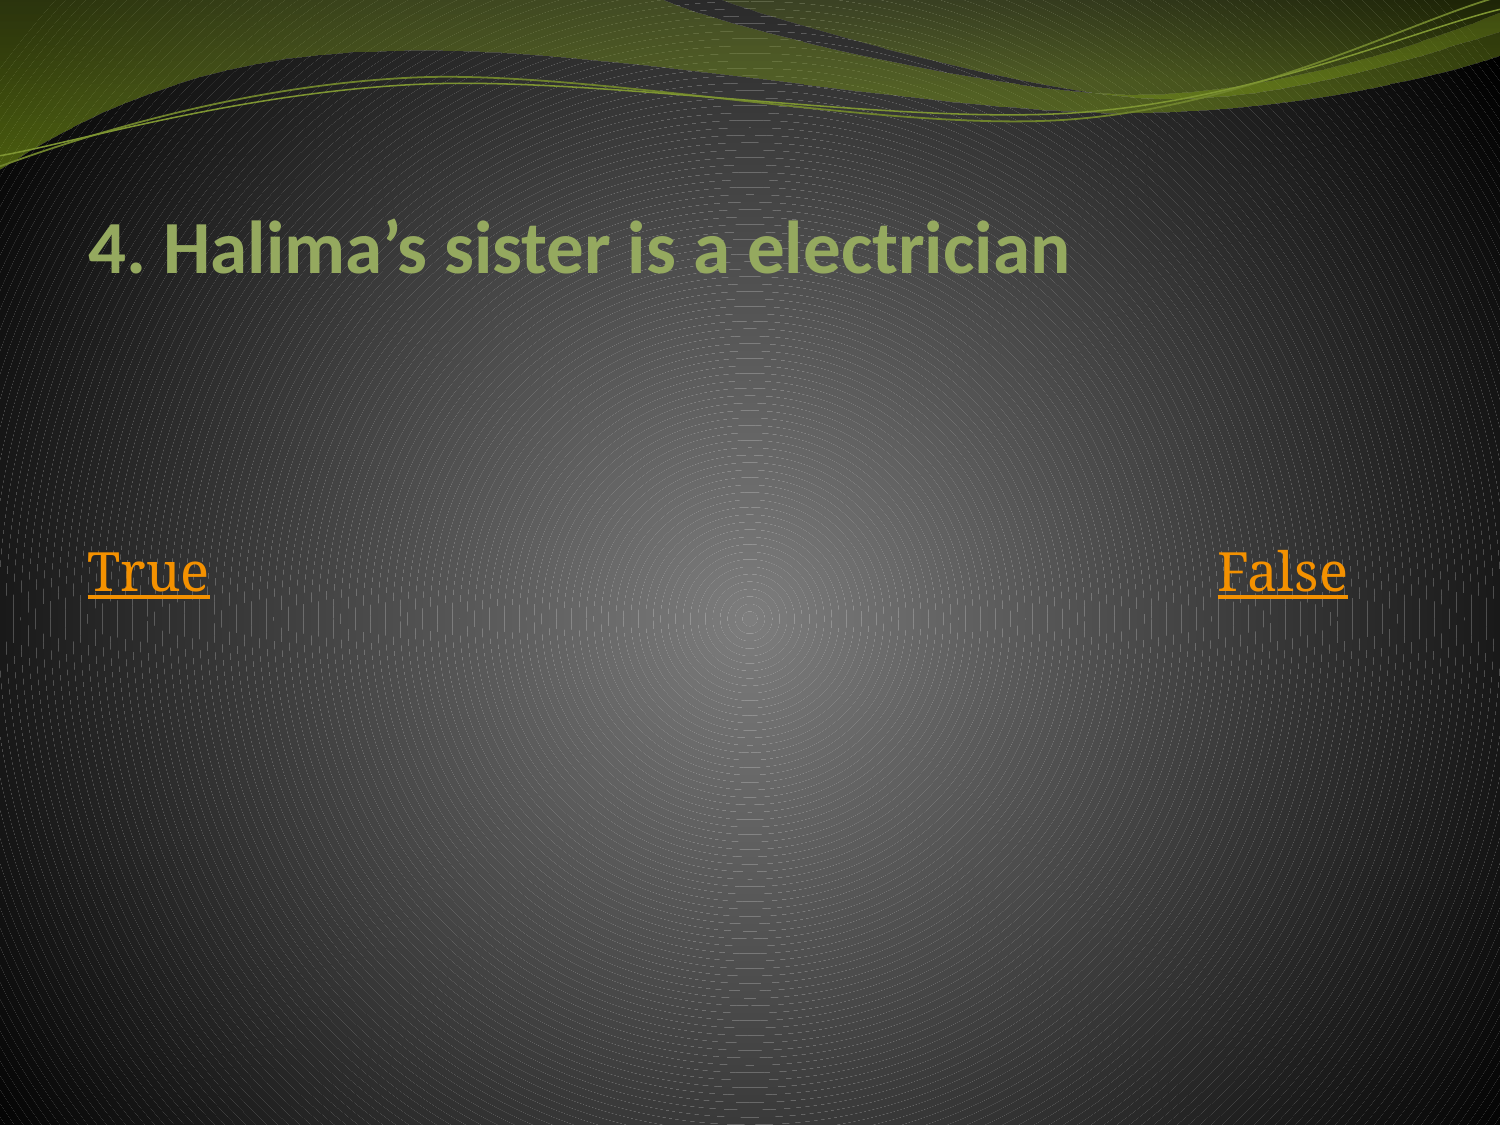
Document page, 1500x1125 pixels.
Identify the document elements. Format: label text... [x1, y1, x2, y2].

title 4. Halima’s sister is a electrician [88, 196, 1377, 289]
subtitle True False [87, 529, 1376, 818]
